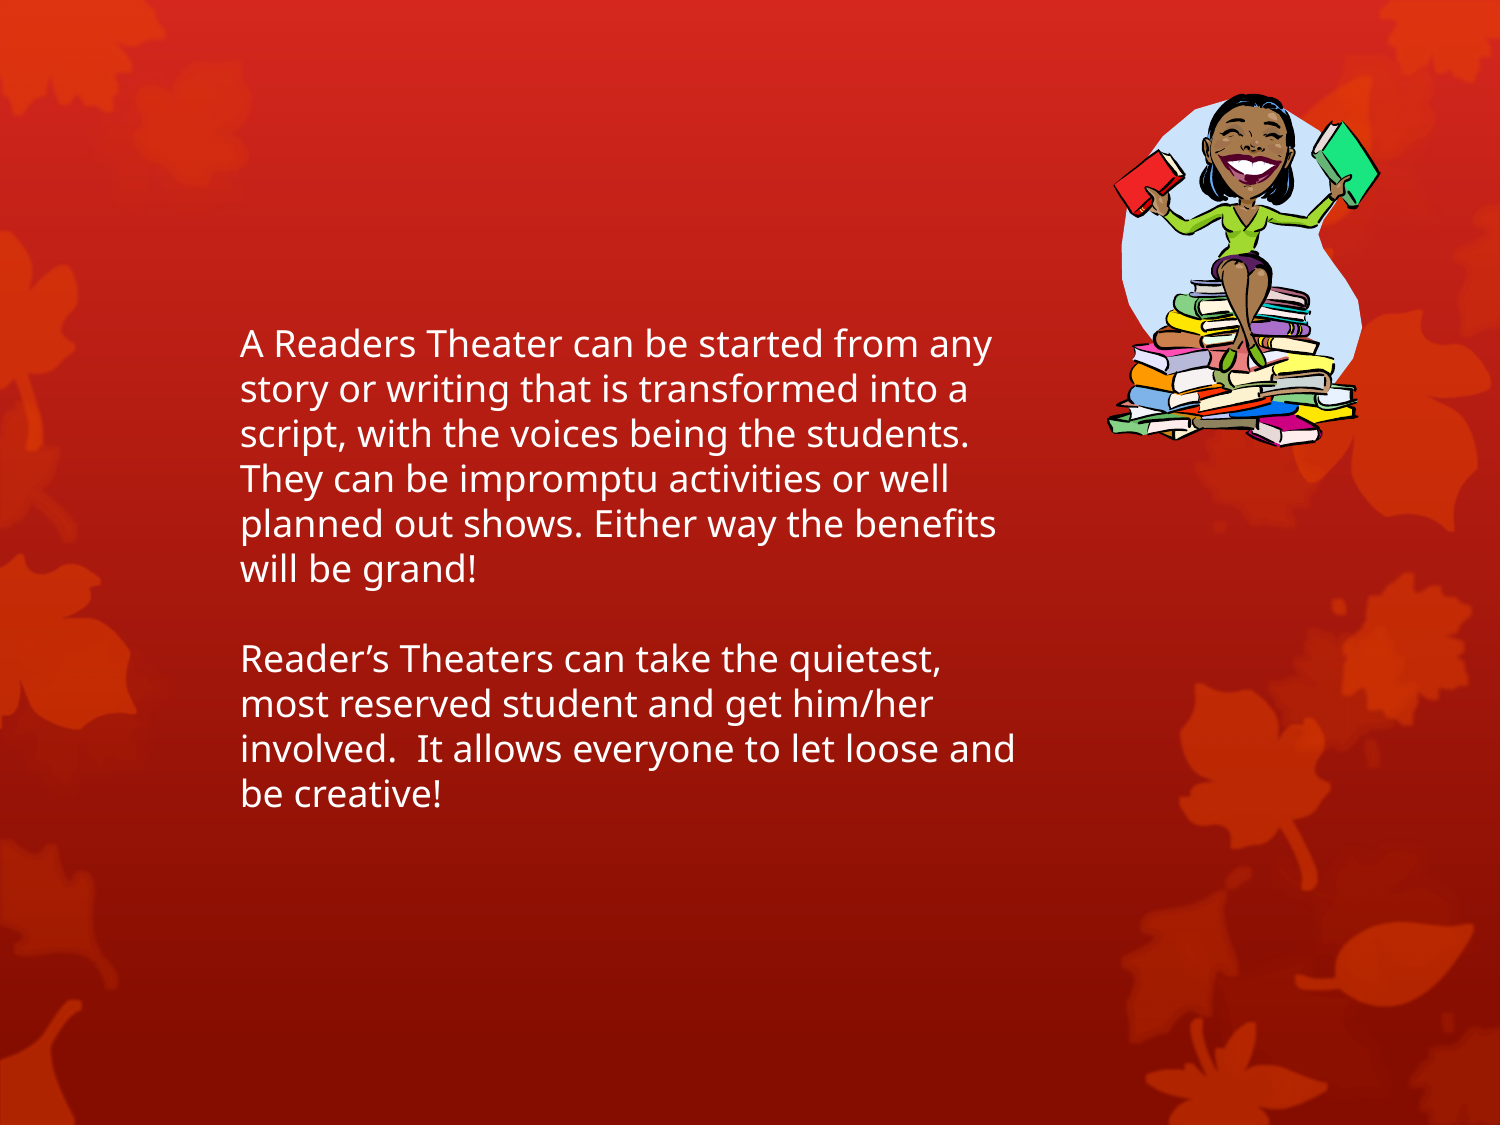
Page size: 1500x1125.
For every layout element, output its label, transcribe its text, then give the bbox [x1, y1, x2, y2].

picture [1106, 88, 1387, 454]
text_box A Readers Theater can be started from any story or writing that is transformed into a script, with the voices being the students. They can be impromptu activities or well planned out shows. Either way the benefits will be grand! Reader’s Theaters can take the quietest, most reserved student and get him/her involved. It allows everyone to let loose and be creative! [224, 312, 1050, 913]
